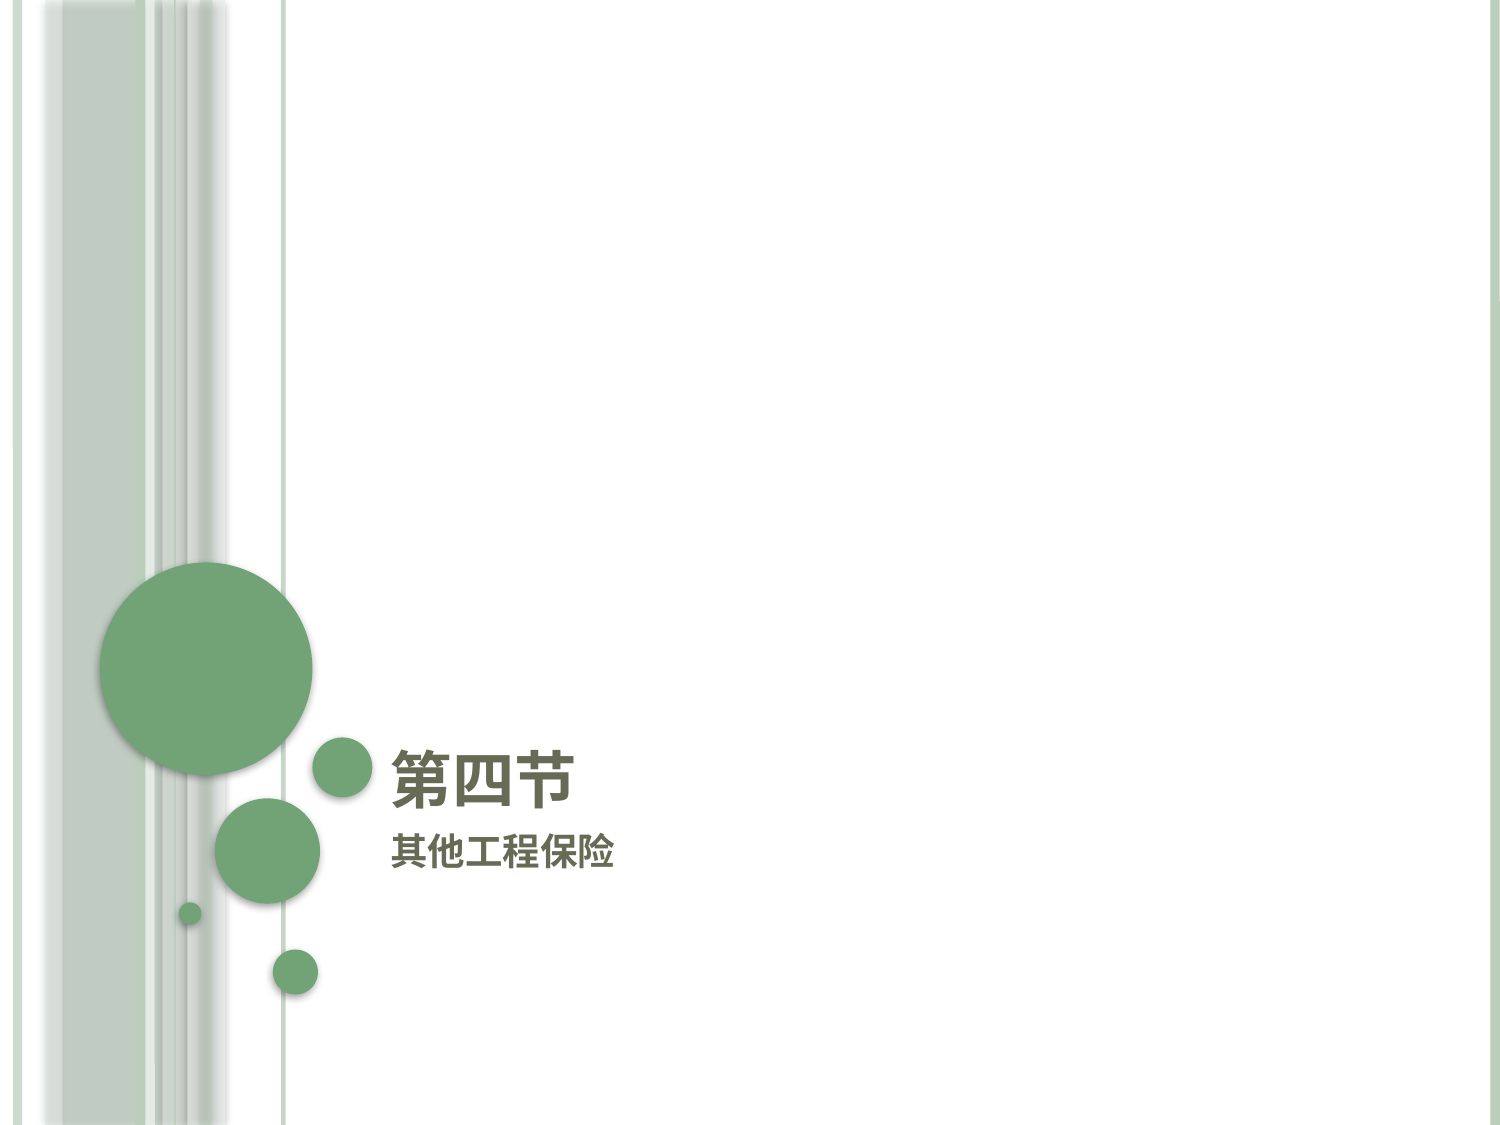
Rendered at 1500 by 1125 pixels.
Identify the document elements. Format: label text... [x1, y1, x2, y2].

title 第四节 [375, 512, 1388, 820]
subtitle 其他工程保险 [374, 820, 1388, 1047]
